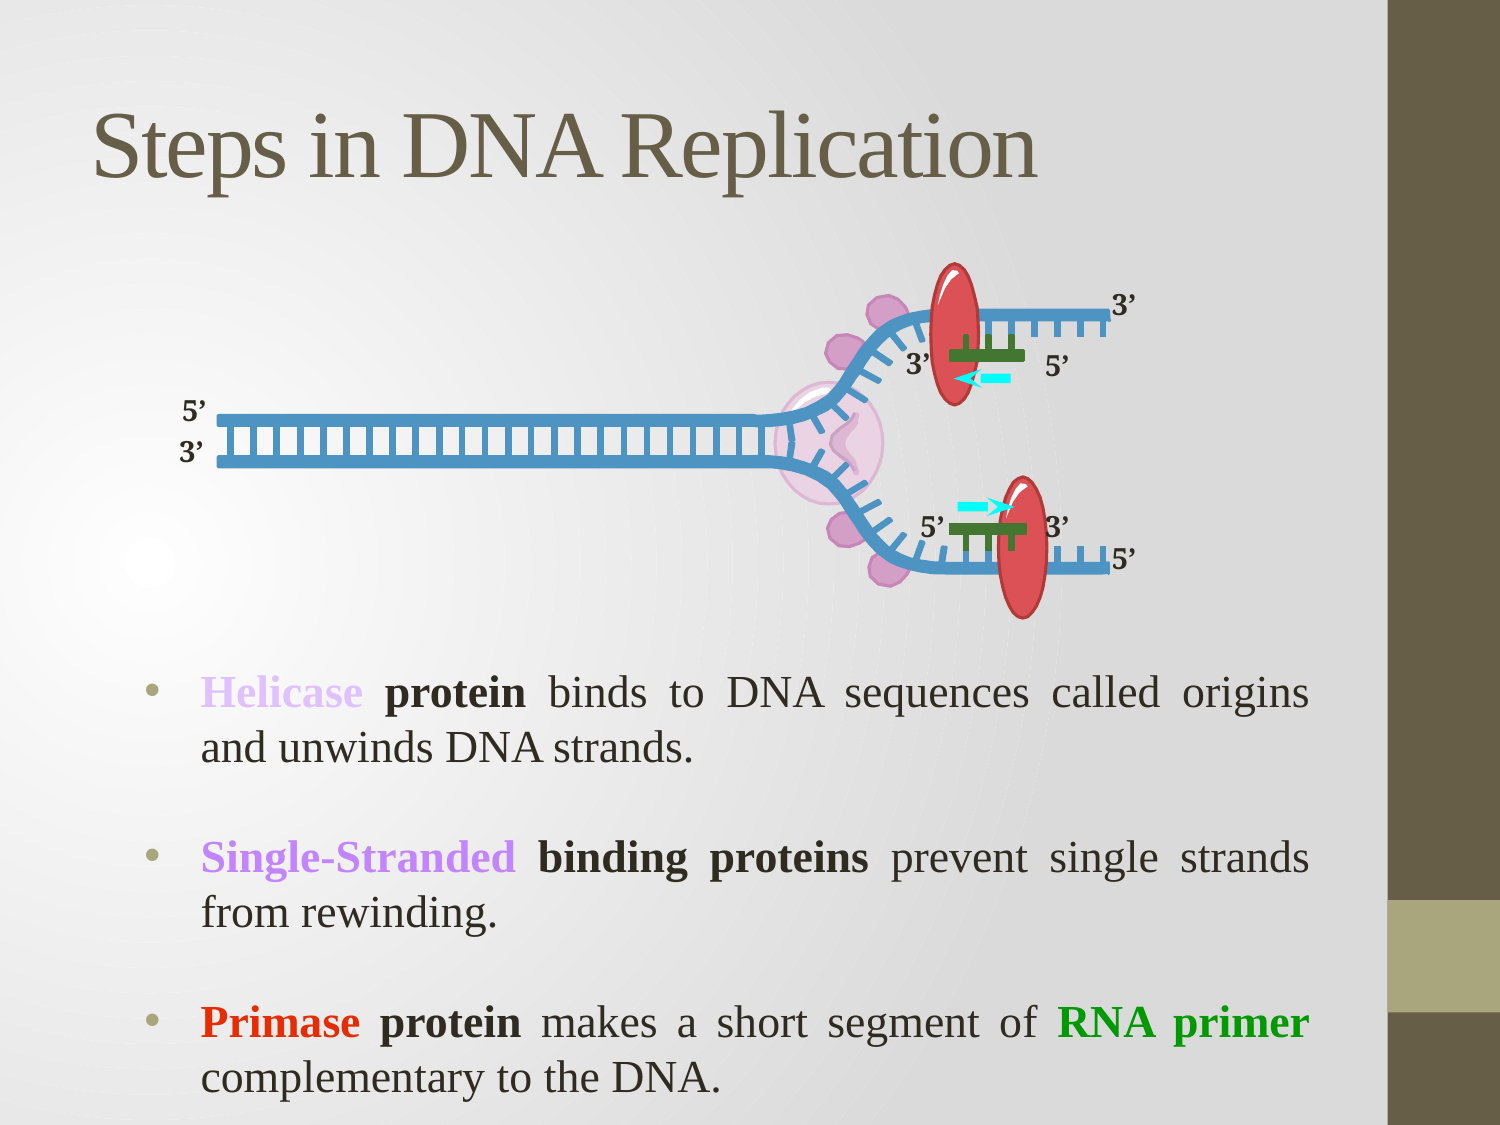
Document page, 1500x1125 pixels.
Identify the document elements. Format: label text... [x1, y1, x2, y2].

title Steps in DNA Replication [75, 45, 1325, 233]
list [75, 262, 1325, 1050]
text_box Helicase protein binds to DNA sequences called origins and unwinds DNA strands. Single-Stranded binding proteins prevent single strands from rewinding. Primase protein makes a short segment of RNA primer complementary to the DNA. [129, 654, 1325, 1125]
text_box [157, 263, 1152, 619]
